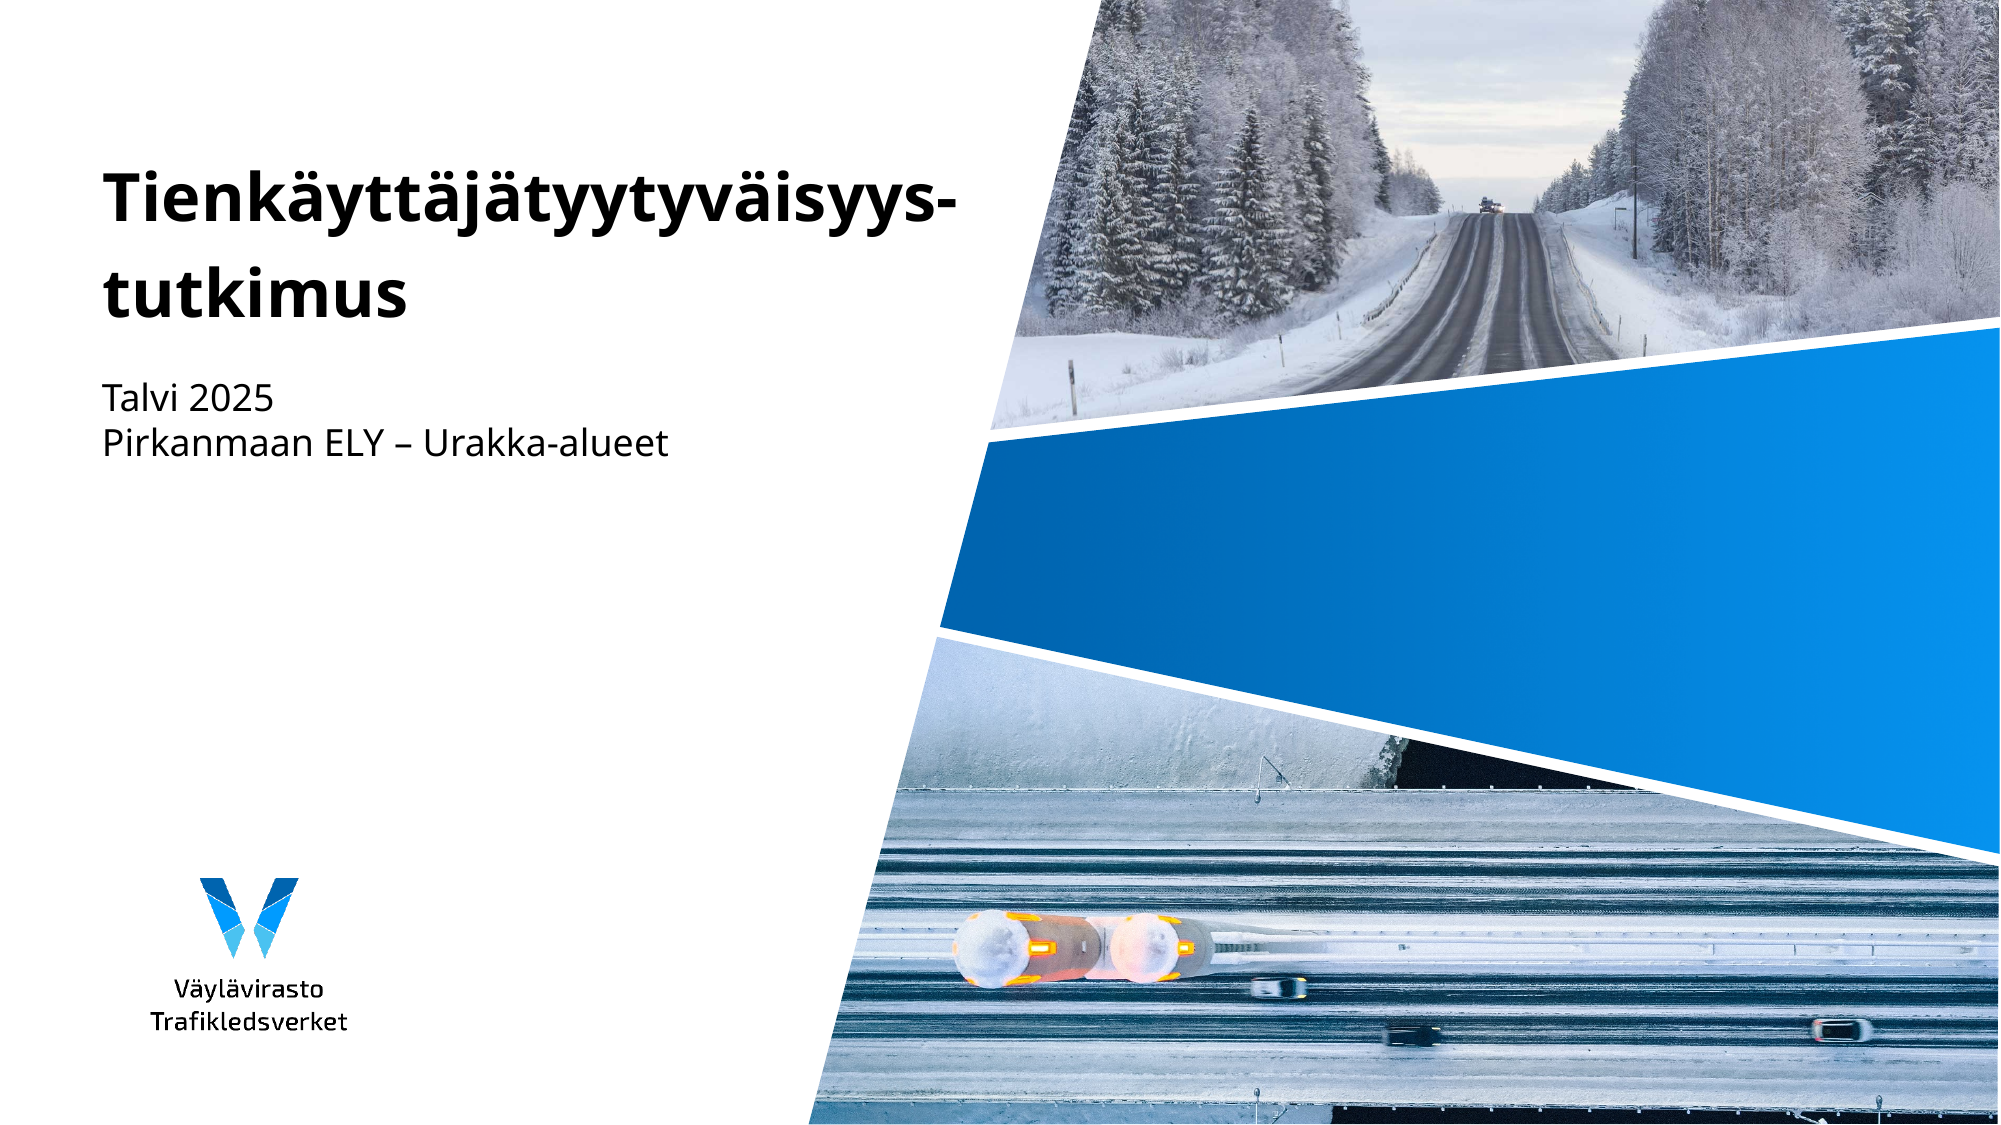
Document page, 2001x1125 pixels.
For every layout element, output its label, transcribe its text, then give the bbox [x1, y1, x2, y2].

picture [808, 0, 2001, 1125]
picture [112, 840, 387, 1070]
text_box Talvi 2025 Pirkanmaan ELY – Urakka-alueet [87, 366, 914, 472]
title Tienkäyttäjätyytyväisyys-tutkimus [87, 103, 990, 367]
